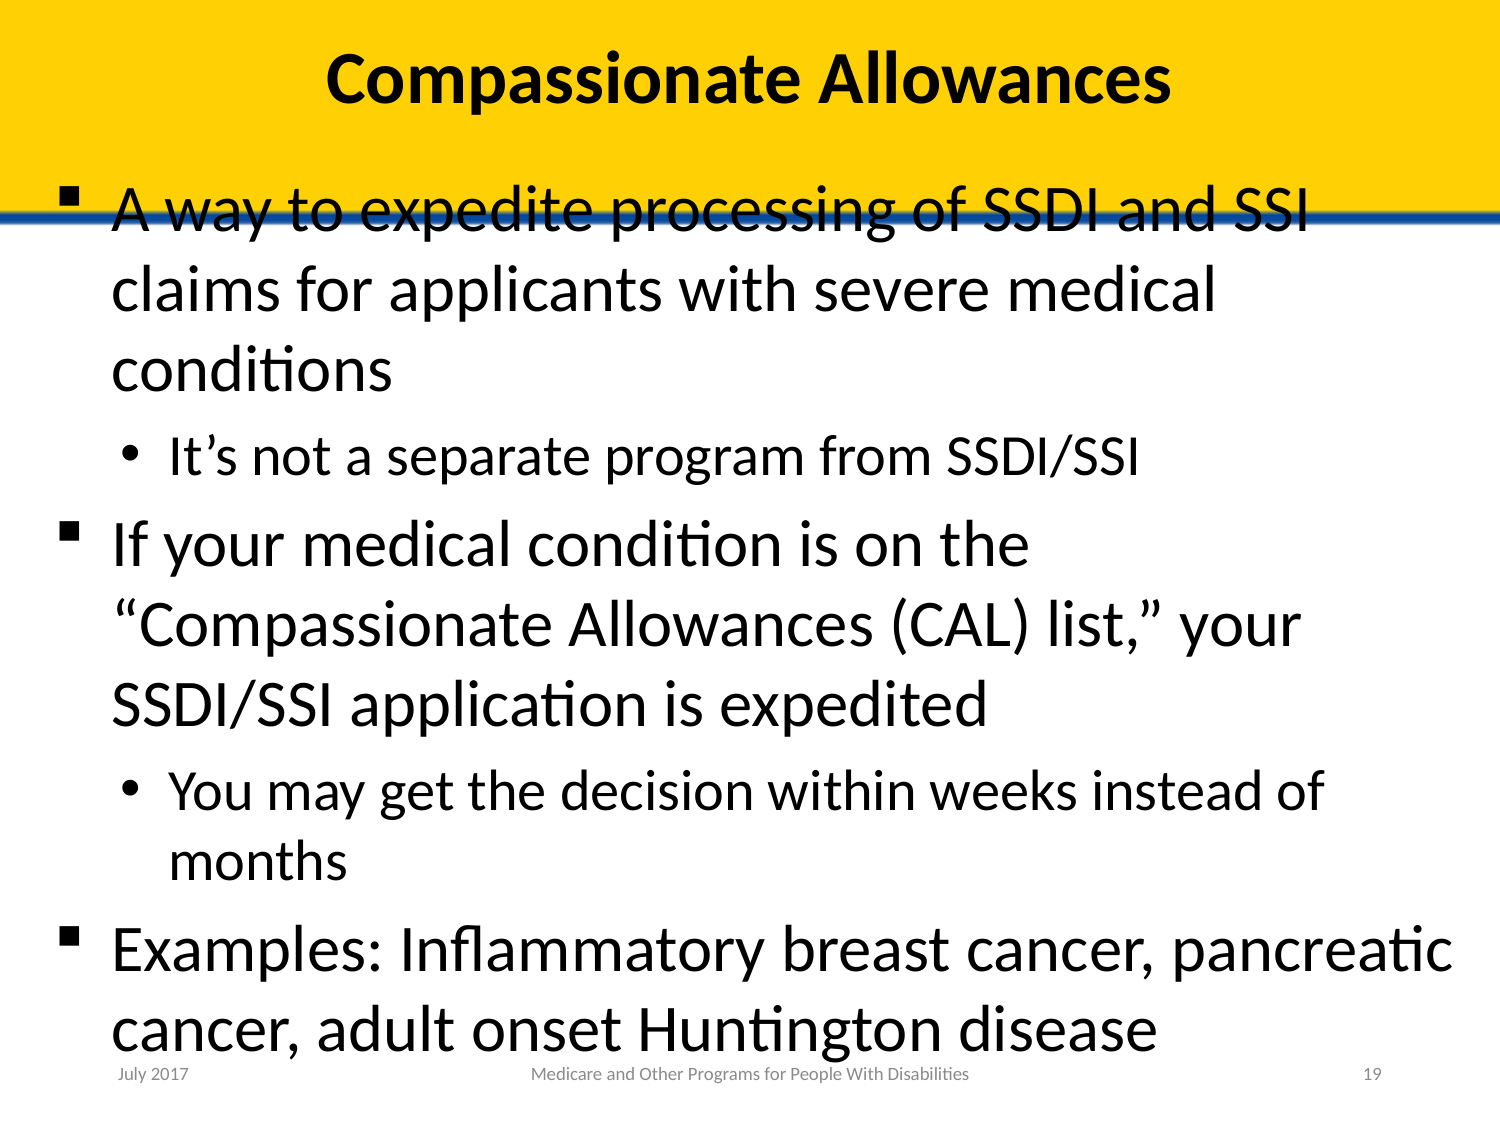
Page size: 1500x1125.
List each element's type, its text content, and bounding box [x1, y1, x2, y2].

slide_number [103, 1042, 441, 1103]
picture [0, 0, 1500, 1125]
slide_number 19 [1059, 1042, 1397, 1103]
footer Medicare and Other Programs for People With Disabilities [496, 1042, 1004, 1103]
list A way to expedite processing of SSDI and SSI claims for applicants with severe medical conditions It’s not a separate program from SSDI/SSI If your medical condition is on the “Compassionate Allowances (CAL) list,” your SSDI/SSI application is expedited You may get the decision within weeks instead of months Examples: Inflammatory breast cancer, pancreatic cancer, adult onset Huntington disease [39, 157, 1480, 979]
title Compassionate Allowances [103, 2, 1397, 156]
